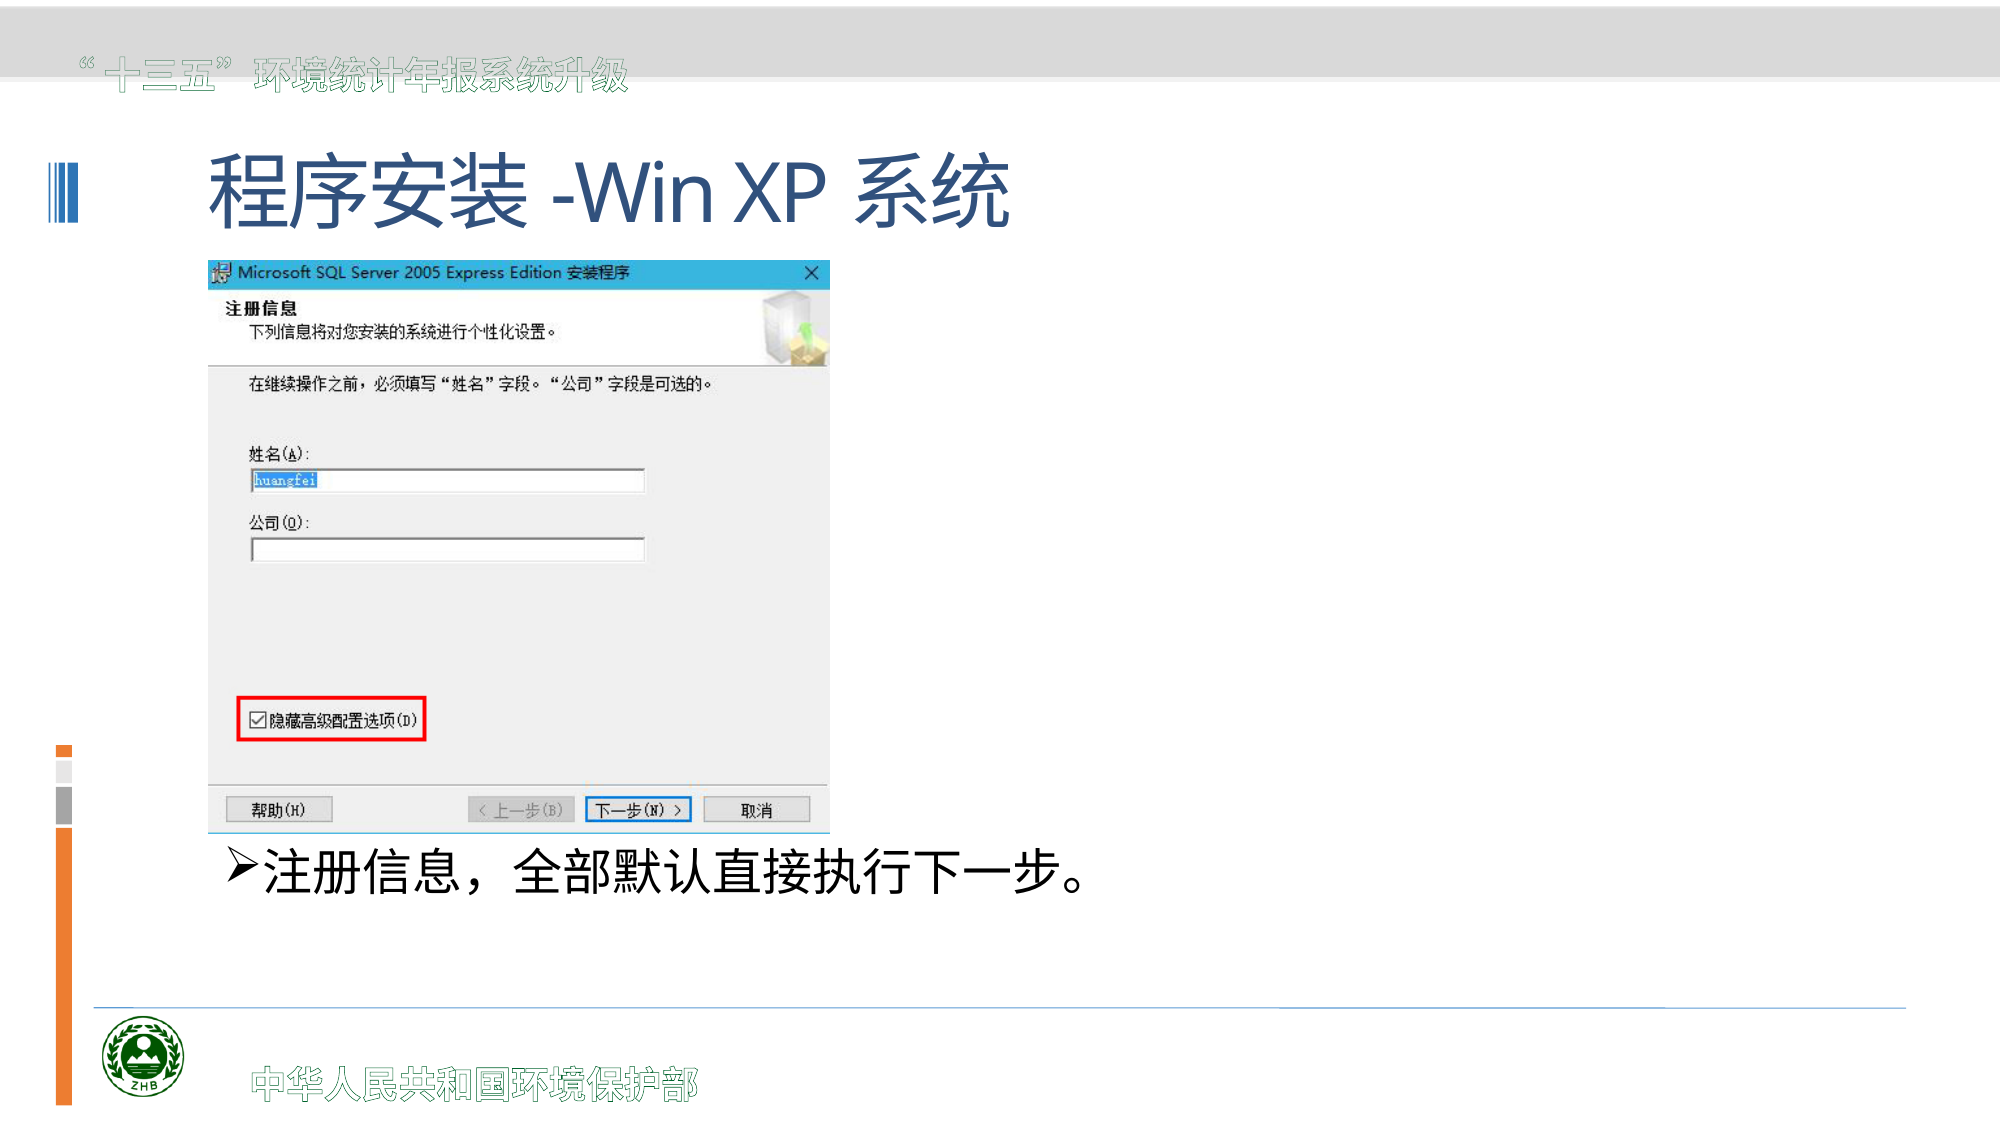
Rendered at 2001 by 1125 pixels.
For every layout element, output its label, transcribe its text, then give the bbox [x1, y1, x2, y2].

picture [208, 260, 830, 834]
text_box 注册信息，全部默认直接执行下一步。 [208, 833, 1394, 909]
picture [93, 1007, 188, 1106]
text_box 程序安装-Win XP系统 [192, 131, 1080, 261]
